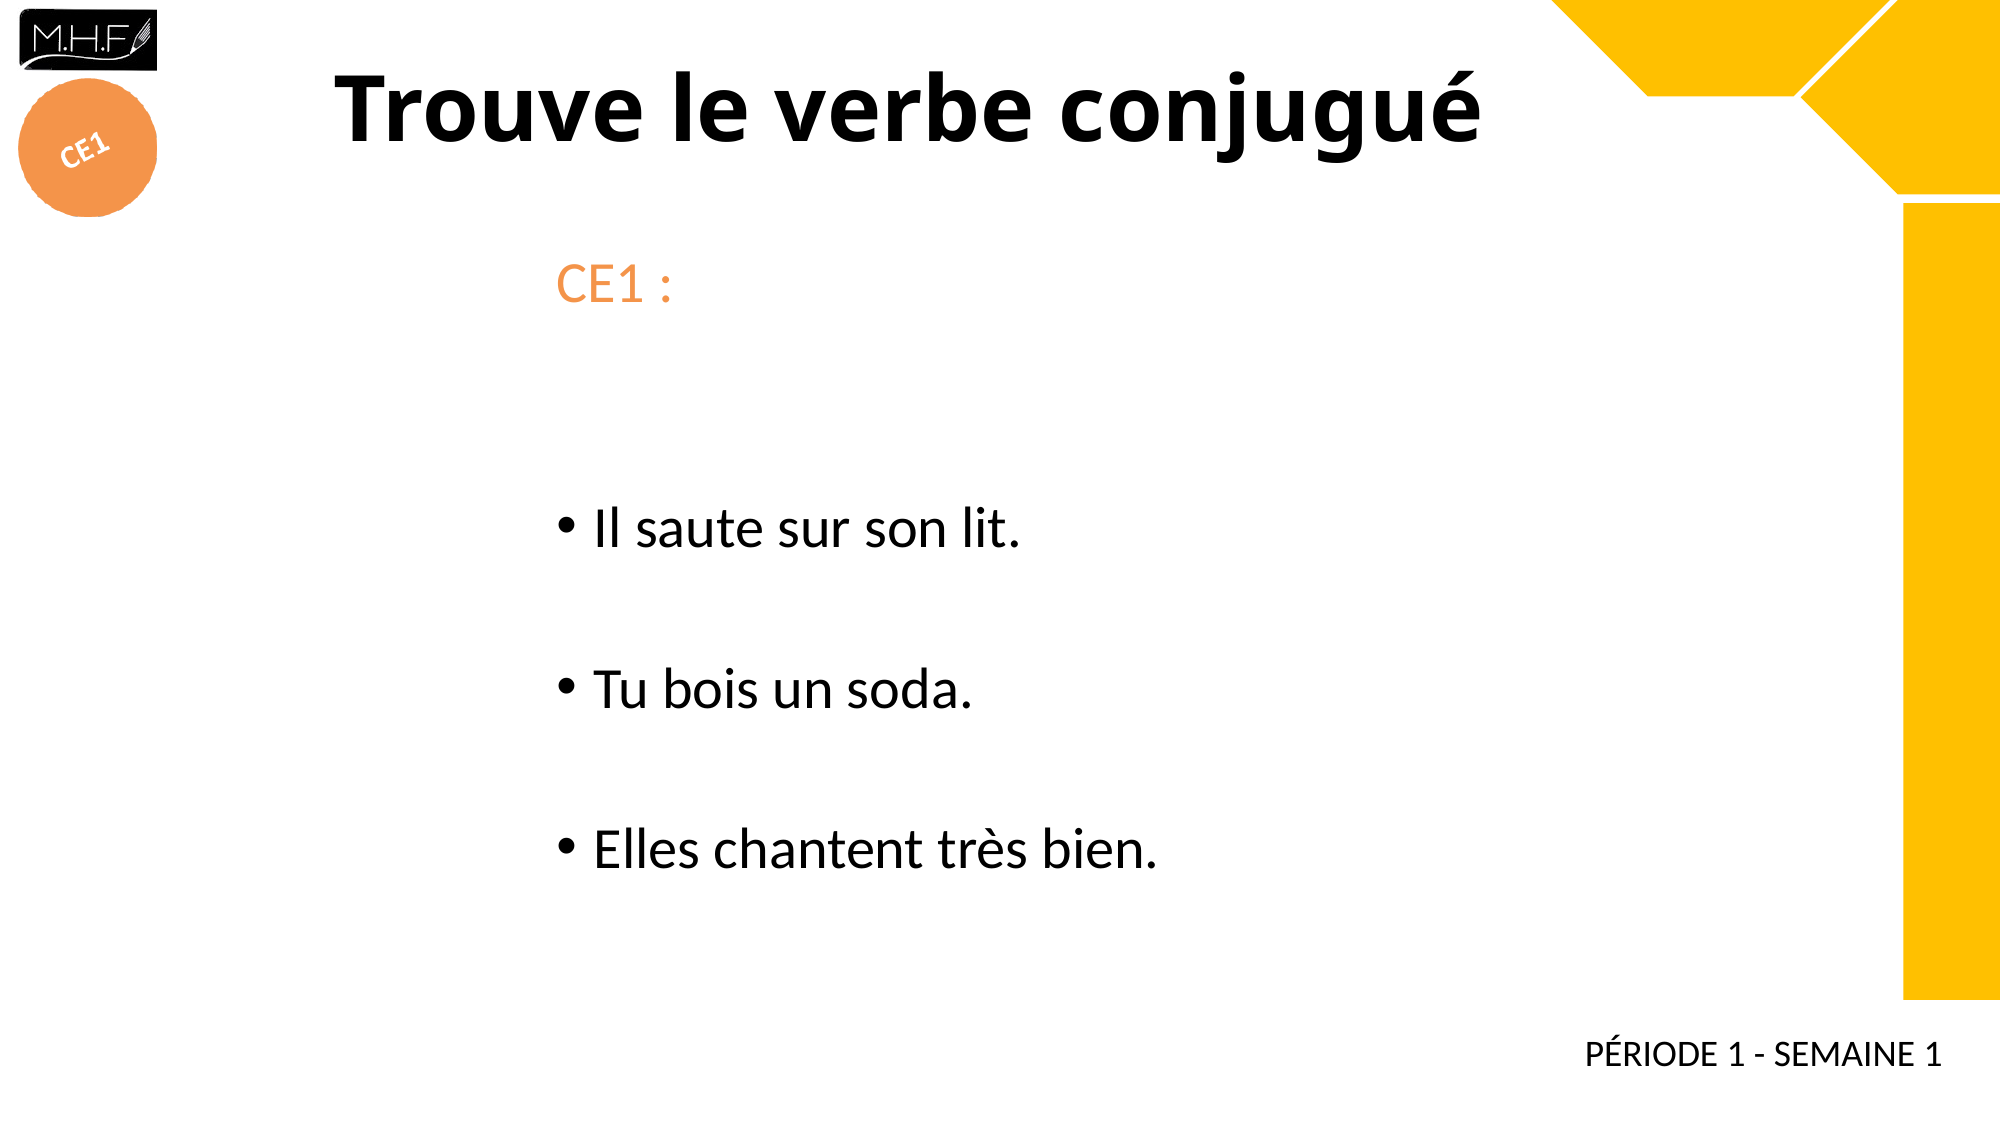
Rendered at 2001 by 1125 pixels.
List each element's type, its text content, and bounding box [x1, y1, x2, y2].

text_box [1549, 0, 1892, 98]
text_box [1799, 0, 2000, 196]
picture [18, 78, 157, 218]
list CE1 : Il saute sur son lit. Tu bois un soda. Elles chantent très bien. [541, 244, 1352, 959]
text_box PÉRIODE 1 - SEMAINE 1 [1362, 1021, 1967, 1082]
text_box [1902, 202, 2000, 1001]
title Trouve le verbe conjugué [318, 3, 1865, 221]
picture [16, 7, 157, 74]
